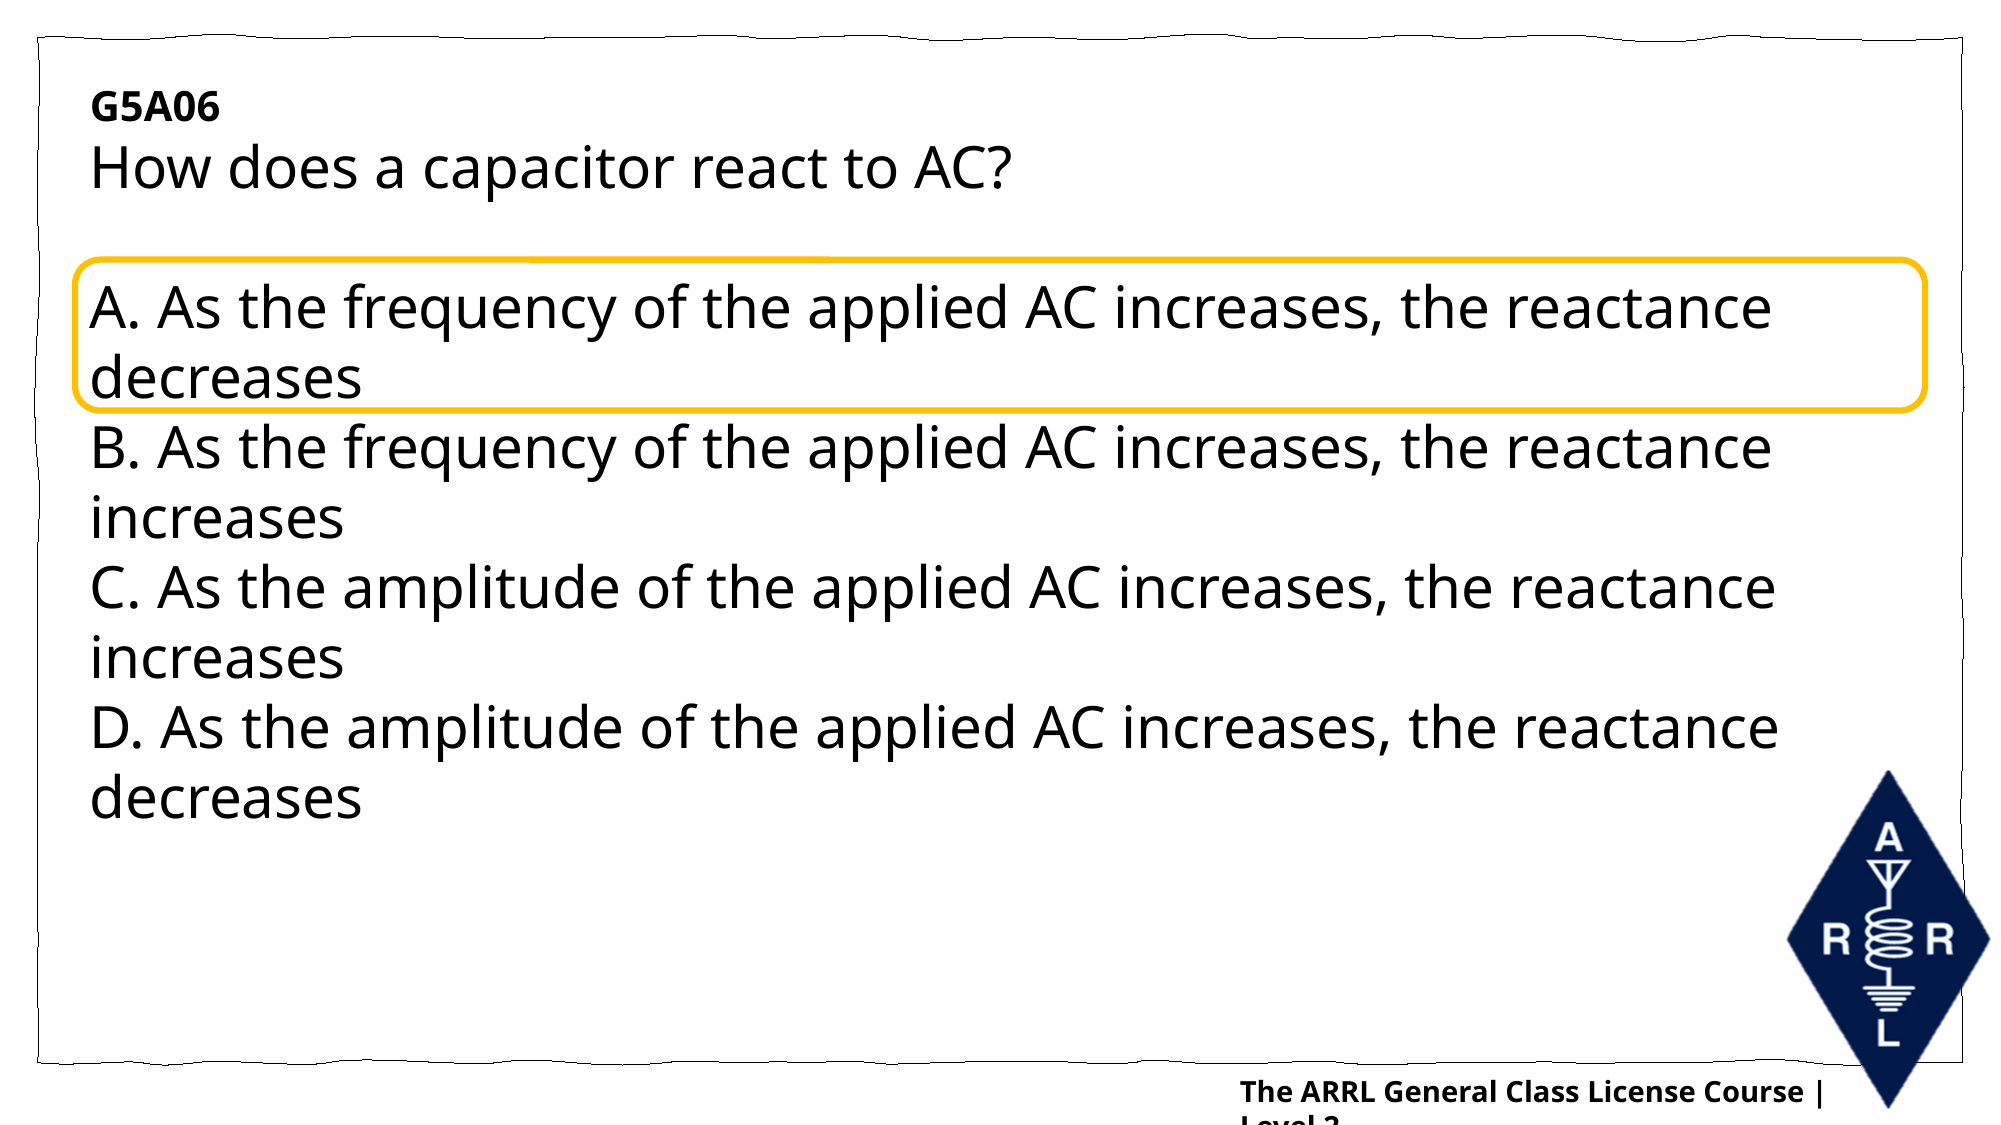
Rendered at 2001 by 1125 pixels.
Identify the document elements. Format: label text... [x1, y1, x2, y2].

text_box G5A06 How does a capacitor react to AC? A. As the frequency of the applied AC increases, the reactance decreases B. As the frequency of the applied AC increases, the reactance increases C. As the amplitude of the applied AC increases, the reactance increases D. As the amplitude of the applied AC increases, the reactance decreases [75, 396, 1850, 838]
text_box [73, 258, 1927, 412]
text_box G5A06 How does a capacitor react to AC? A. As the frequency of the applied AC increases, the reactance decreases B. As the frequency of the applied AC increases, the reactance increases C. As the amplitude of the applied AC increases, the reactance increases D. As the amplitude of the applied AC increases, the reactance decreases [75, 72, 1850, 274]
picture [1773, 752, 1999, 1125]
